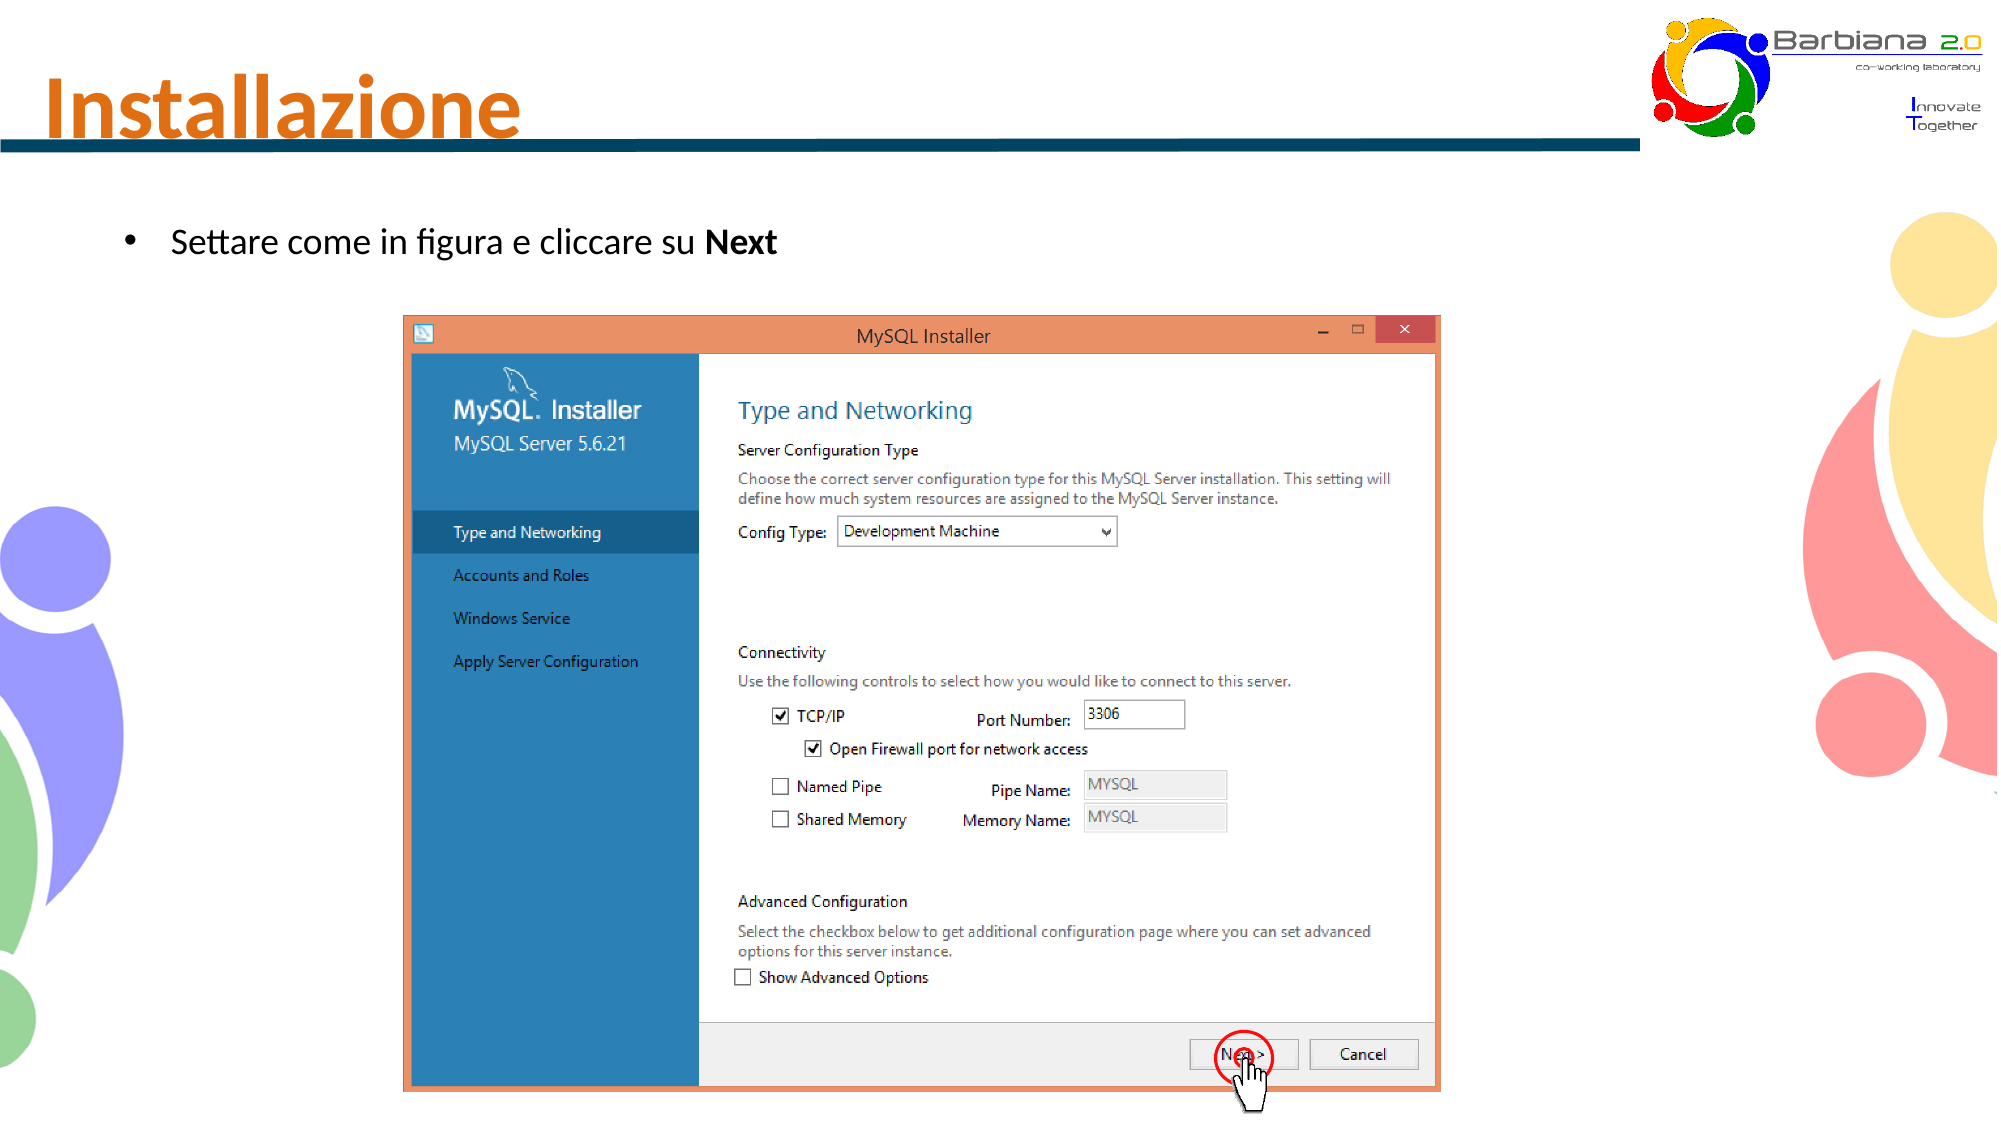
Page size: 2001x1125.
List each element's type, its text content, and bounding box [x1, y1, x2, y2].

text_box Settare come in figura e cliccare su Next [109, 209, 1735, 270]
text_box Installazione [29, 39, 539, 165]
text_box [1215, 1031, 1277, 1114]
picture [0, 0, 2001, 1125]
